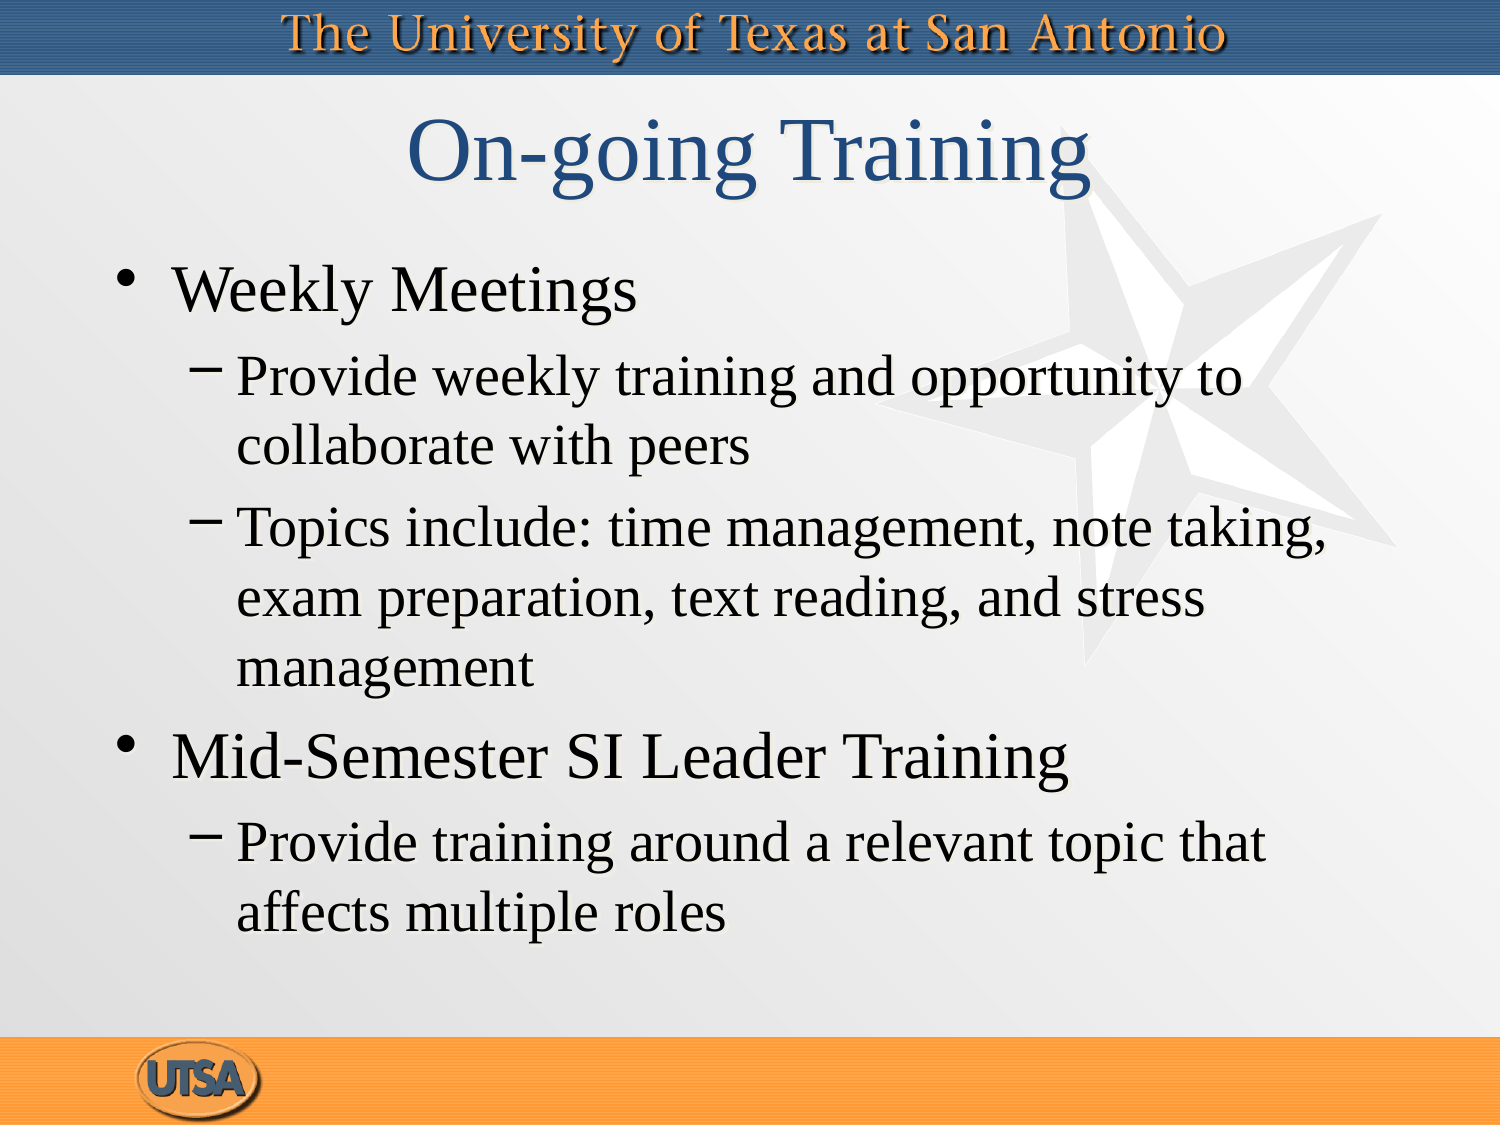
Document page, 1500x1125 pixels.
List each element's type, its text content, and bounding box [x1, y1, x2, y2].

picture [0, 0, 1500, 75]
title On-going Training [112, 74, 1388, 213]
picture [0, 1037, 1500, 1125]
list Weekly Meetings Provide weekly training and opportunity to collaborate with peers Topics include: time management, note taking, exam preparation, text reading, and stress management Mid-Semester SI Leader Training Provide training around a relevant topic that affects multiple roles [99, 237, 1376, 1038]
